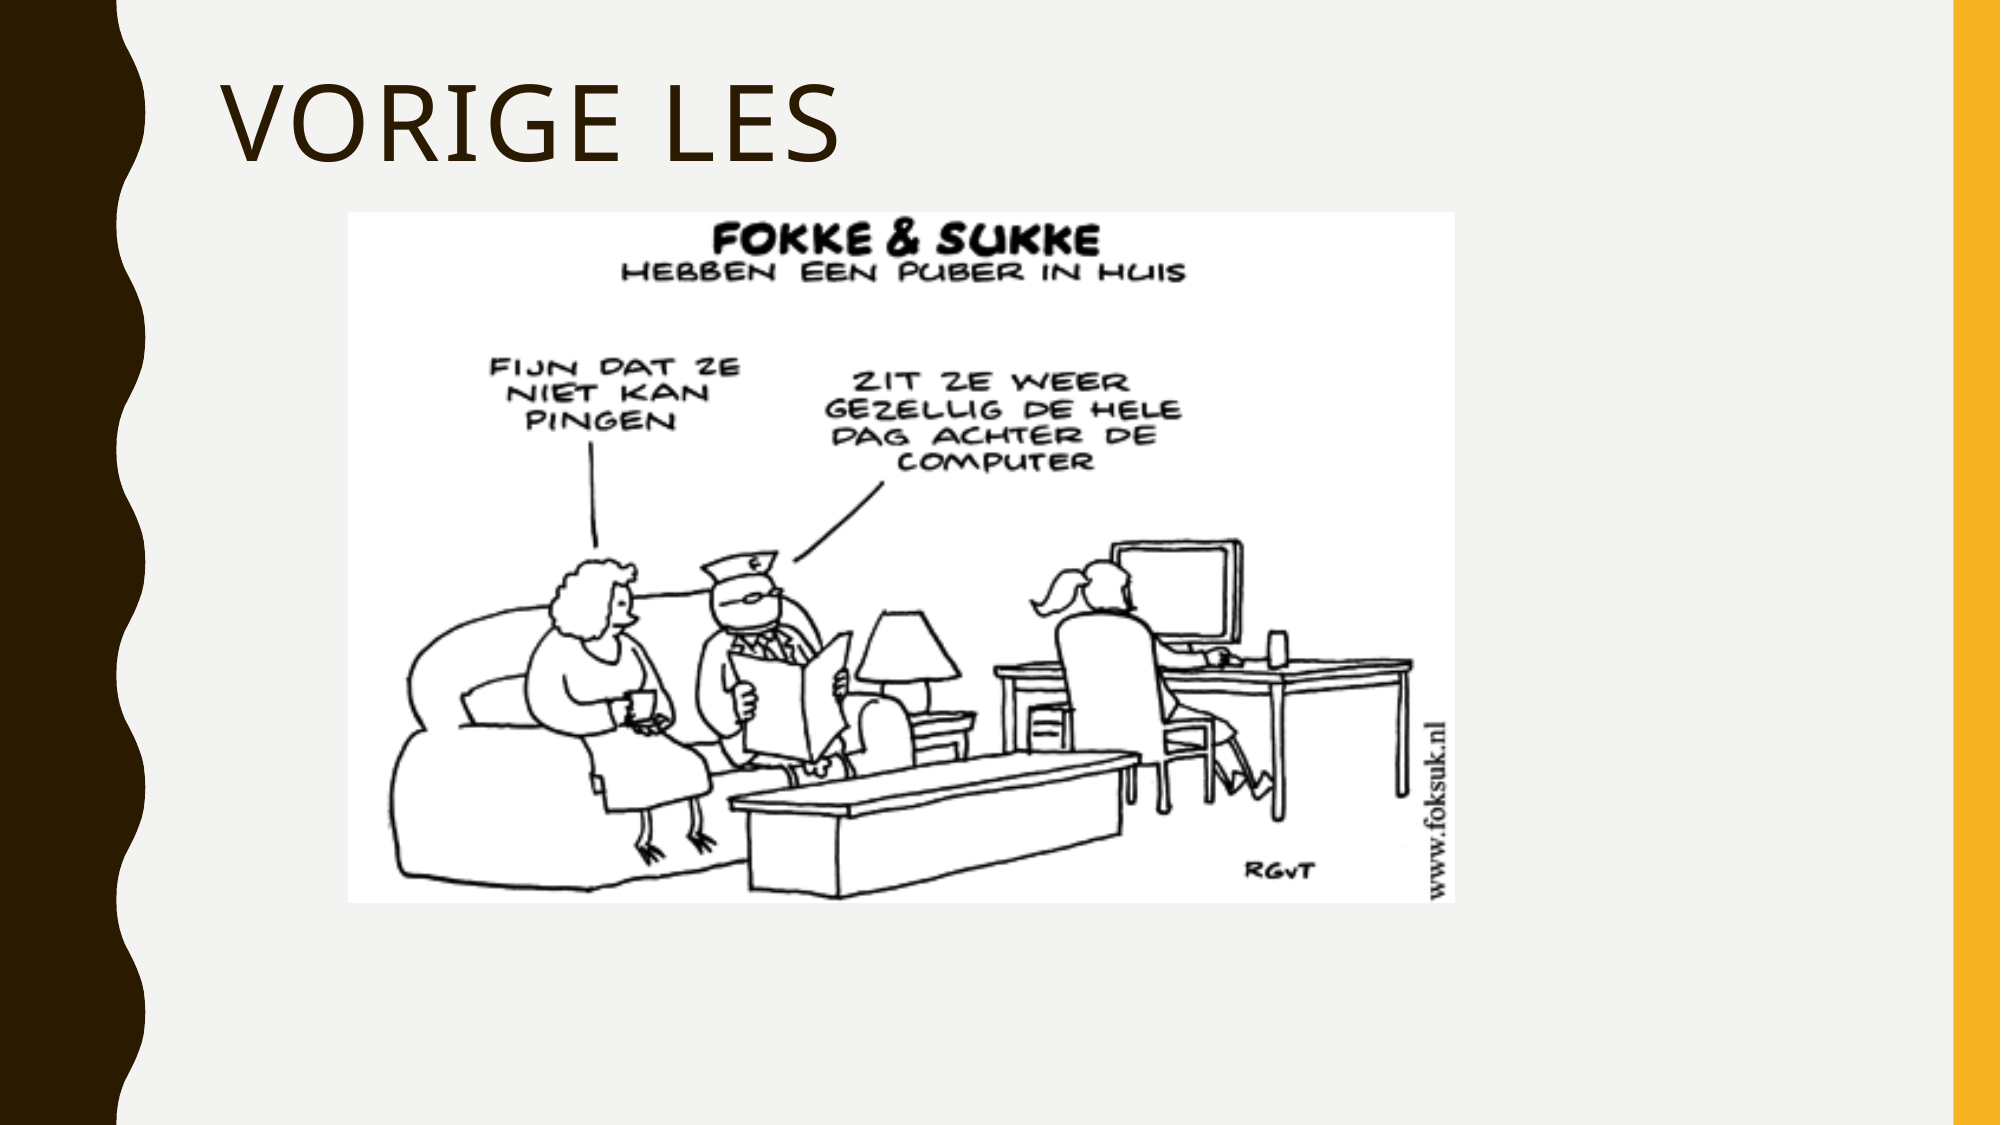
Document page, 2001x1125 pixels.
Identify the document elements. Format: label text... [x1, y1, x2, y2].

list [348, 212, 1455, 903]
title Vorige les [205, 62, 1875, 308]
